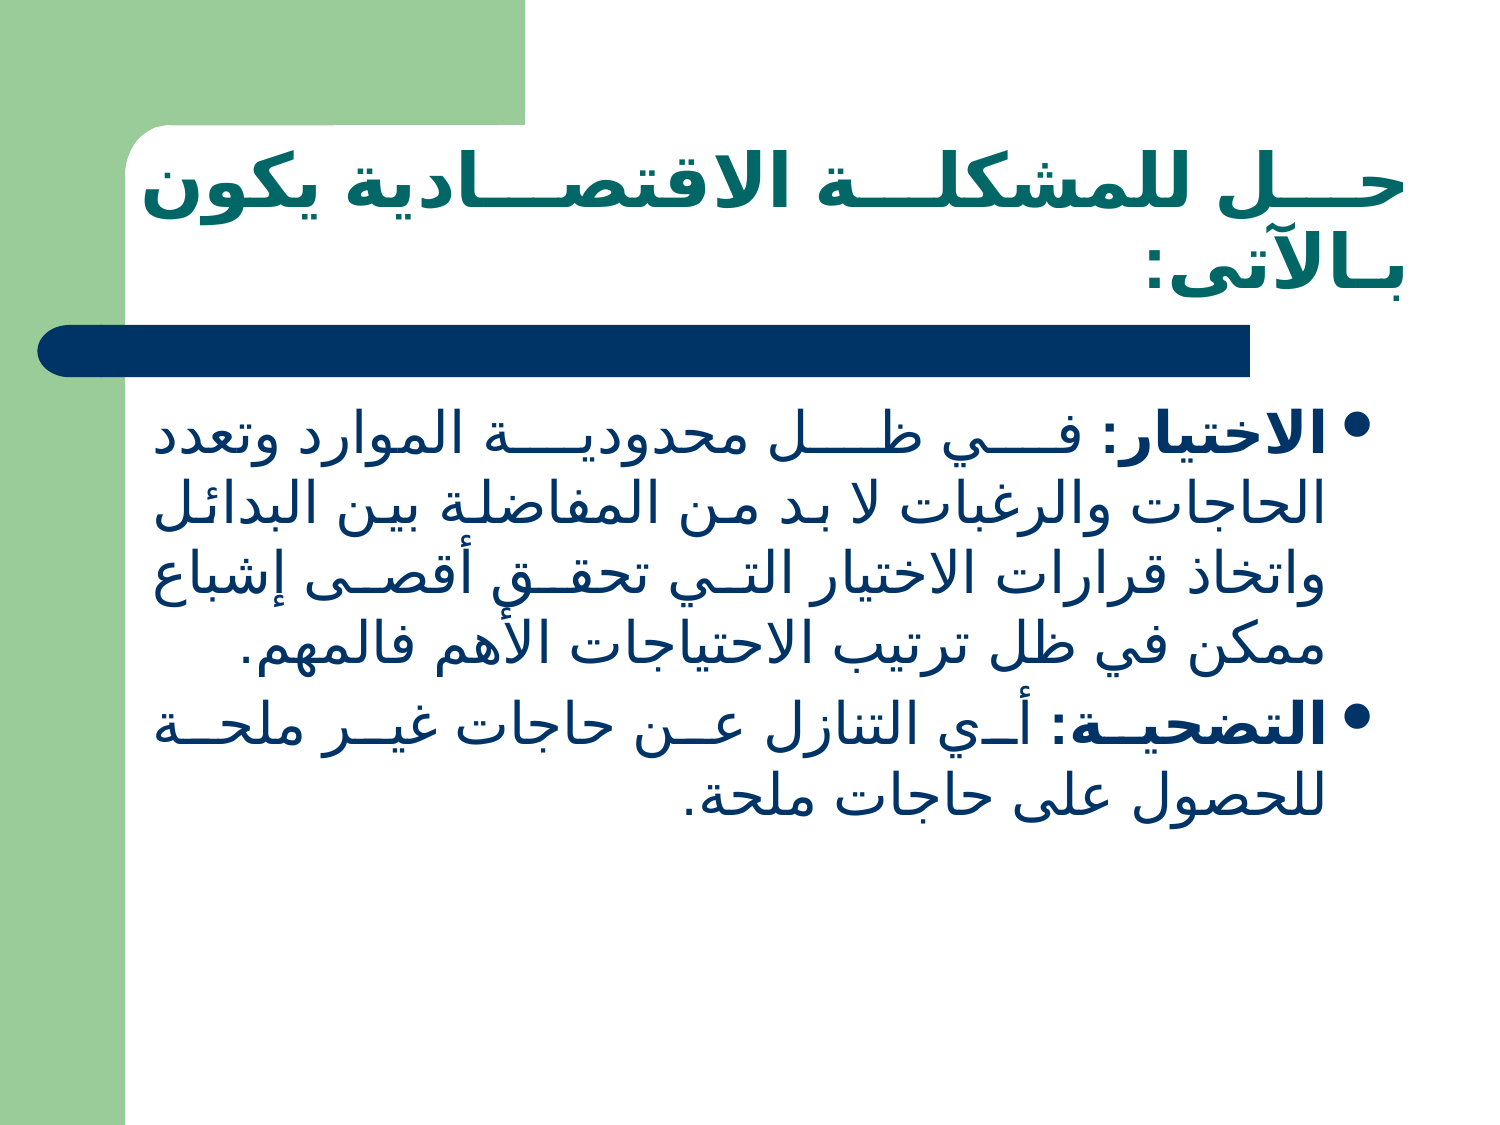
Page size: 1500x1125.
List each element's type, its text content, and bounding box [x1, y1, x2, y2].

list الاختيار: في ظل محدودية الموارد وتعدد الحاجات والرغبات لا بد من المفاضلة بين البدائل واتخاذ قرارات الاختيار التي تحقق أقصى إشباع ممكن في ظل ترتيب الاحتياجات الأهم فالمهم. التضحية: أي التنازل عن حاجات غير ملحة للحصول على حاجات ملحة. [137, 387, 1400, 999]
title حل للمشكلة الاقتصادية يكون بـالآتى: [125, 125, 1425, 313]
